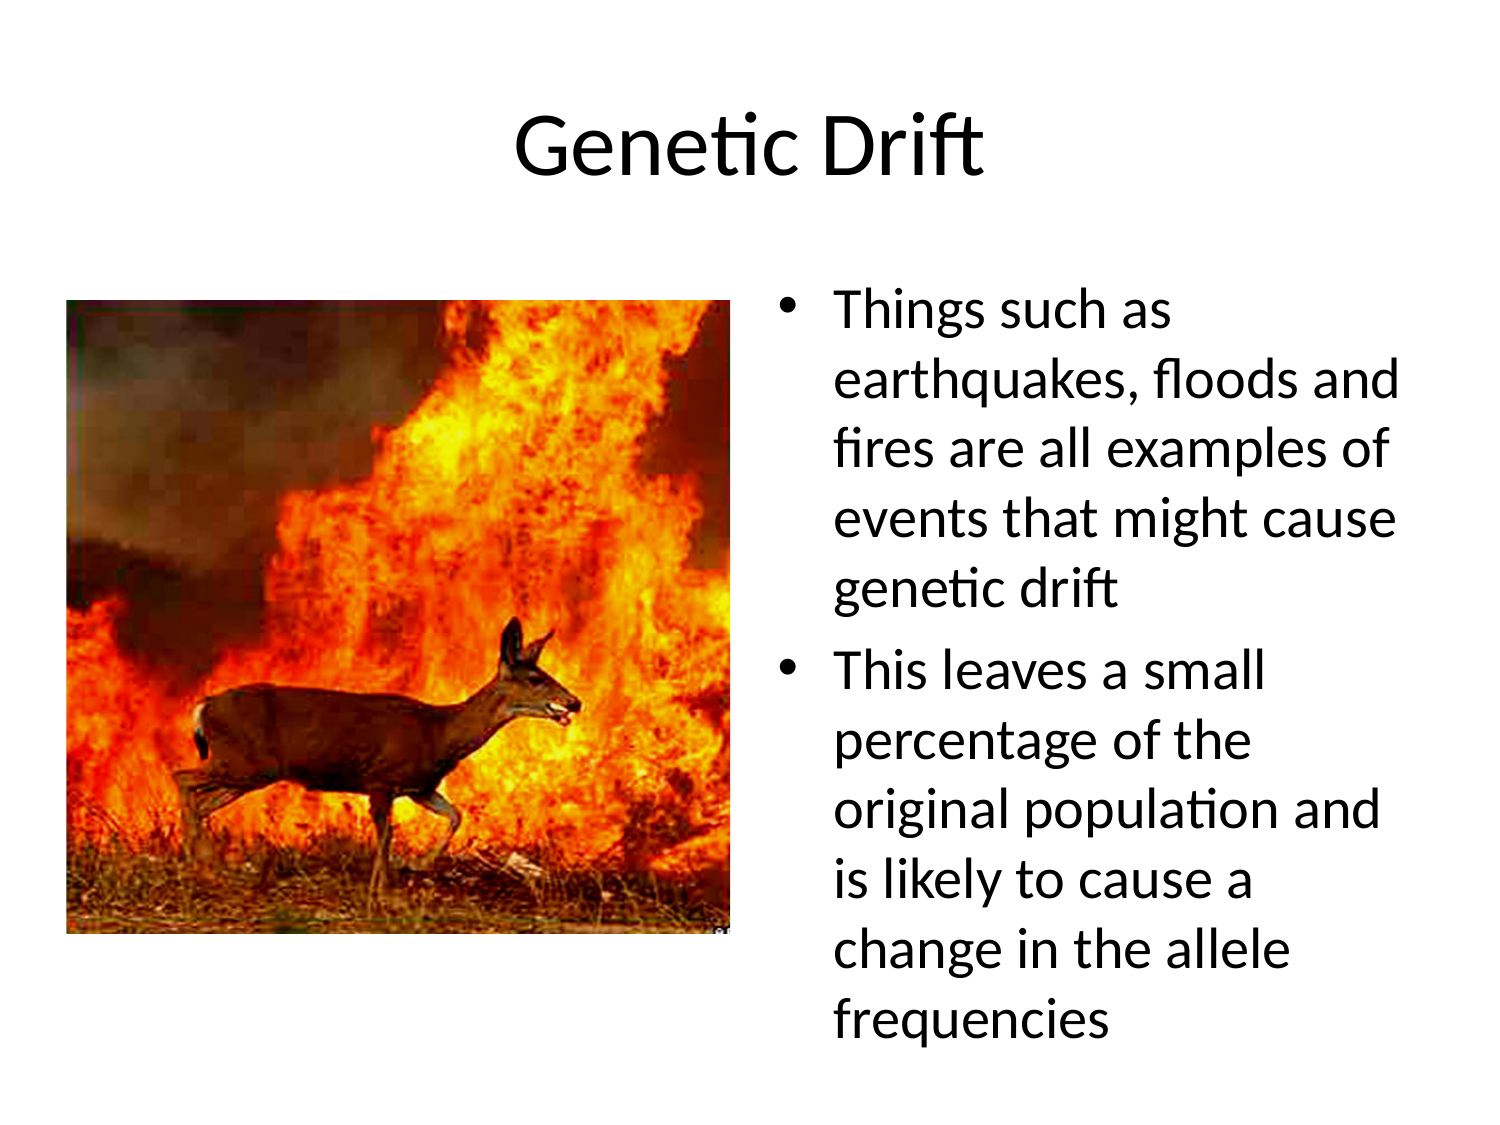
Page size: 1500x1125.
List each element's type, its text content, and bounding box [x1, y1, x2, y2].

list Things such as earthquakes, floods and fires are all examples of events that might cause genetic drift This leaves a small percentage of the original population and is likely to cause a change in the allele frequencies [762, 262, 1425, 1075]
title Genetic Drift [75, 45, 1425, 233]
picture [66, 299, 731, 934]
